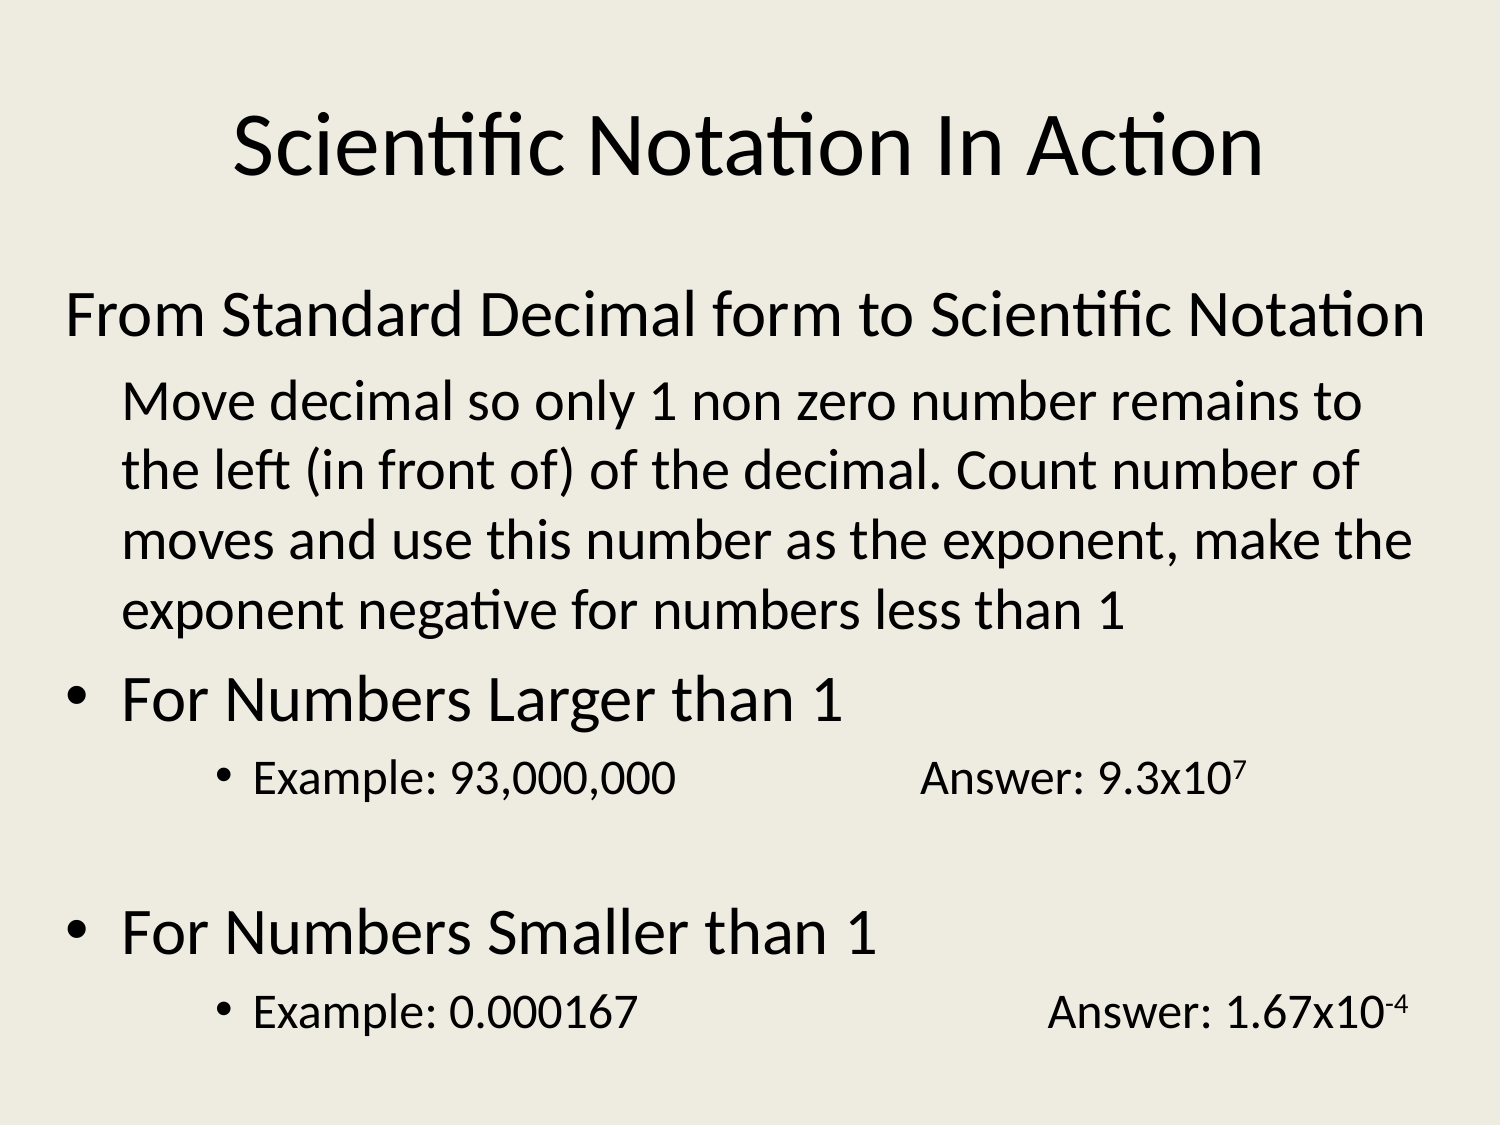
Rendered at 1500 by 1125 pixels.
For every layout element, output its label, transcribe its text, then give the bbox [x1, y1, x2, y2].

title Scientific Notation In Action [75, 45, 1425, 233]
list From Standard Decimal form to Scientific Notation Move decimal so only 1 non zero number remains to the left (in front of) of the decimal. Count number of moves and use this number as the exponent, make the exponent negative for numbers less than 1 For Numbers Larger than 1 Example: 93,000,000 Answer: 9.3x107 For Numbers Smaller than 1 Example: 0.000167 Answer: 1.67x10-4 [50, 262, 1450, 1075]
